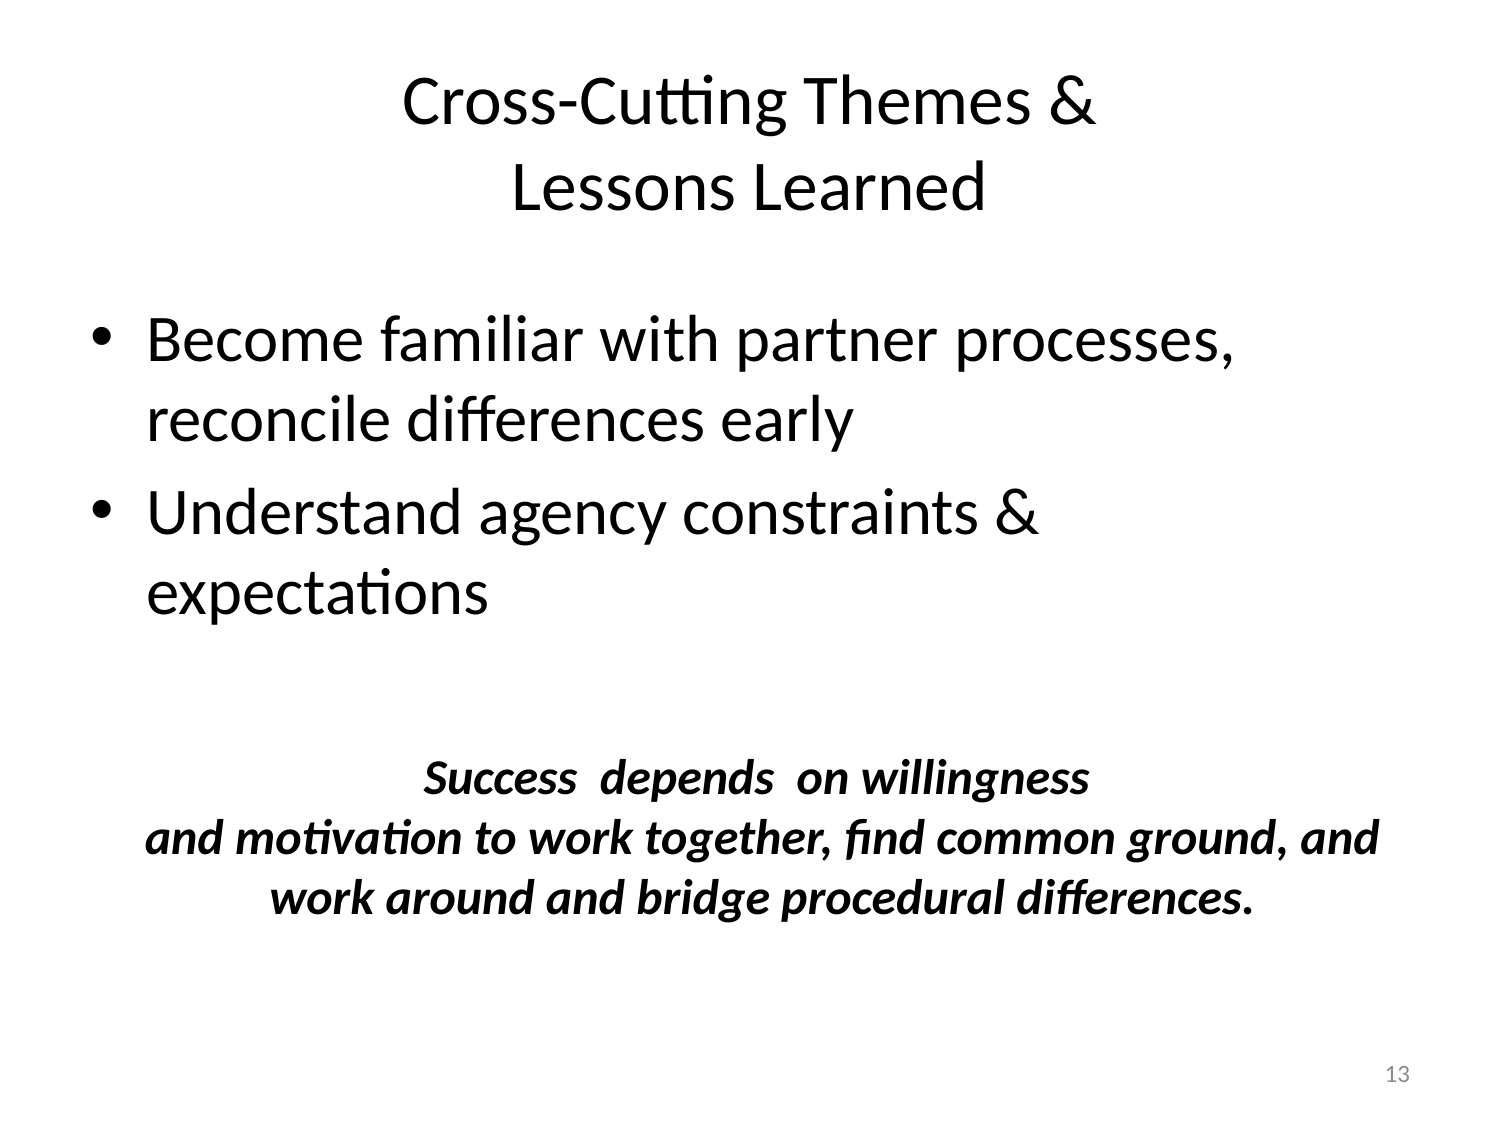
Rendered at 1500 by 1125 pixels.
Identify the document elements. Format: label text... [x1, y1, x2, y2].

list Become familiar with partner processes, reconcile differences early Understand agency constraints & expectations [75, 287, 1425, 650]
text_box Success depends on willingness and motivation to work together, find common ground, and work around and bridge procedural differences. [99, 737, 1425, 978]
title Cross-Cutting Themes & Lessons Learned [75, 45, 1425, 233]
slide_number 13 [1074, 1042, 1425, 1103]
